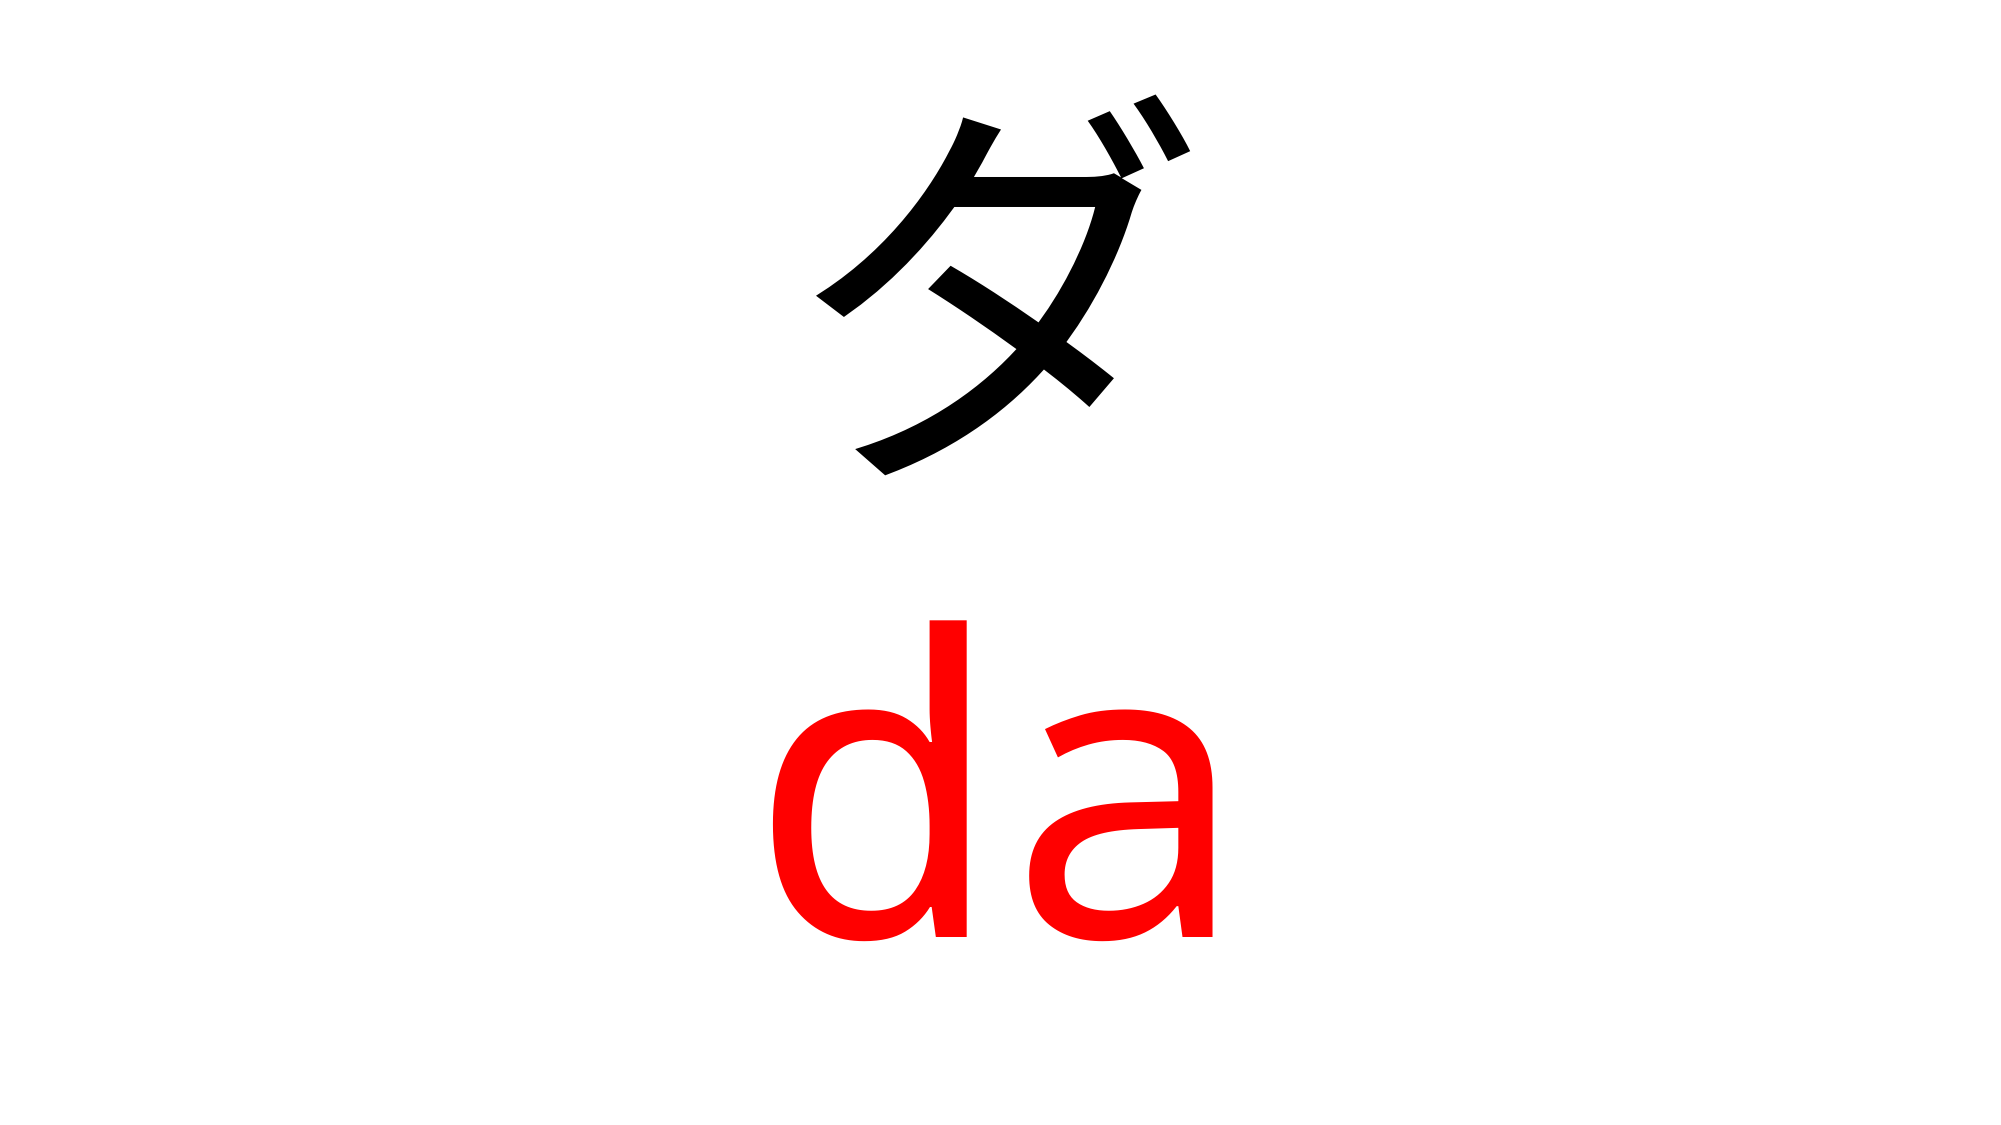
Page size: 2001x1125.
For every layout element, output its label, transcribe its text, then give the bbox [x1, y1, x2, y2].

text_box da [249, 562, 1750, 1036]
title ダ [249, 71, 1750, 545]
